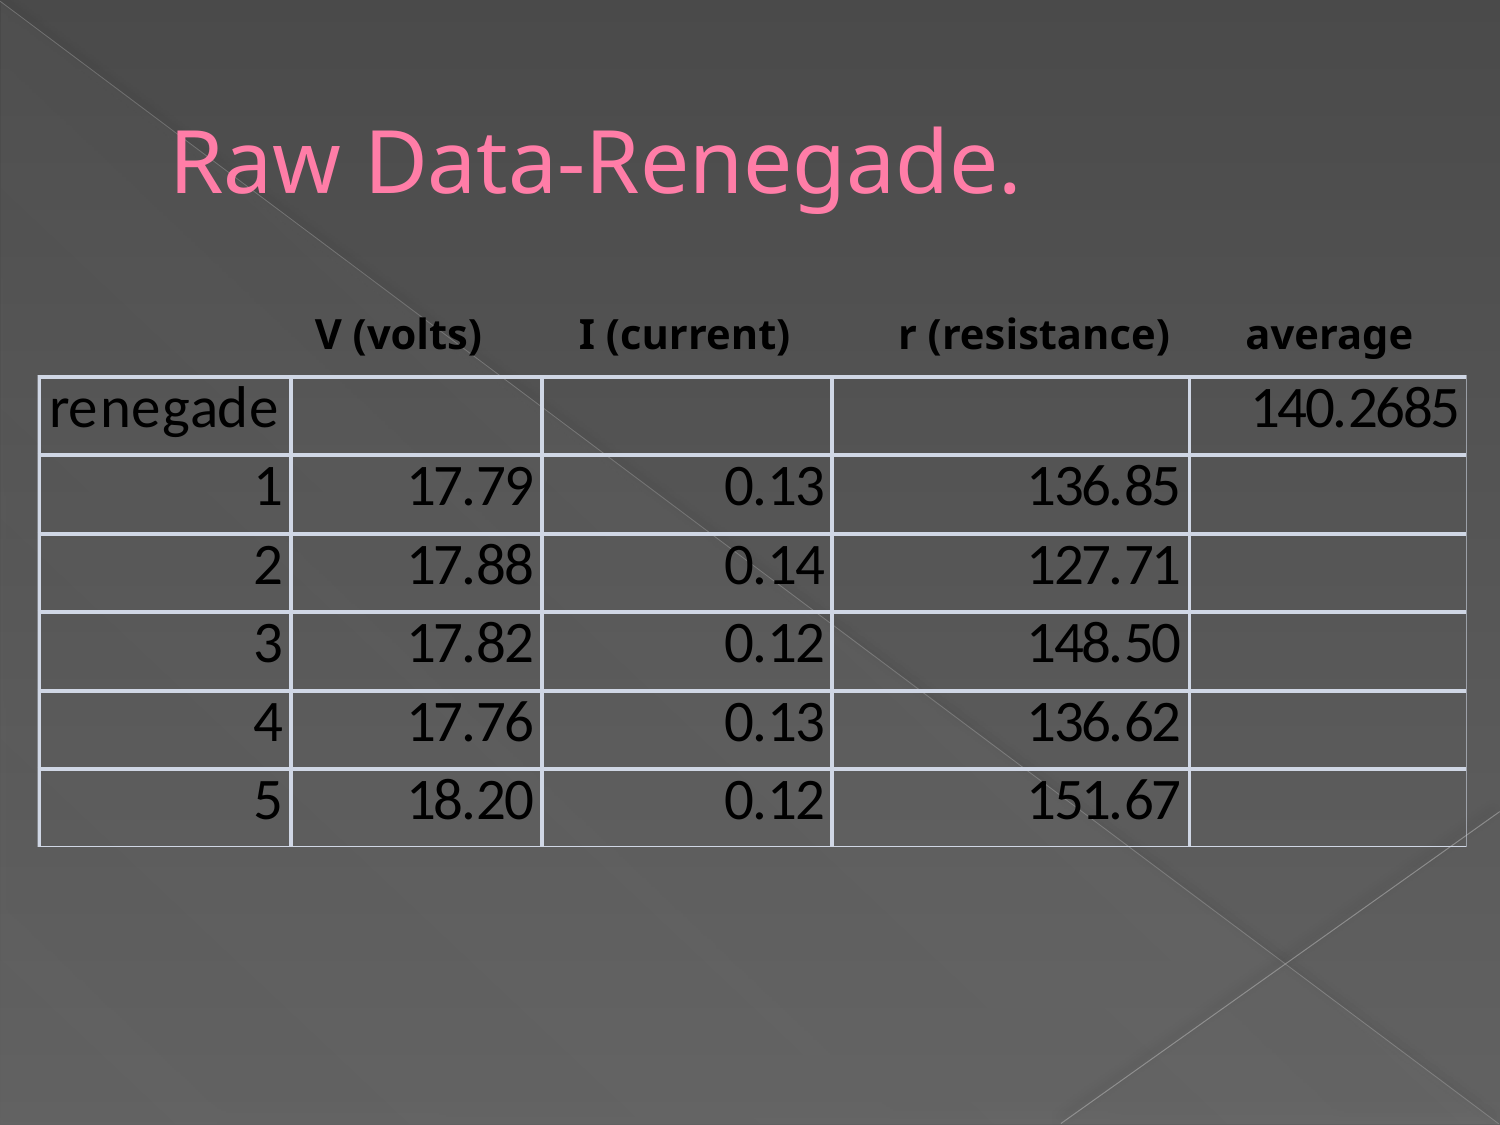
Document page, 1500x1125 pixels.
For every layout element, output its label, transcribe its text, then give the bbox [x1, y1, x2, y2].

title Raw Data-Renegade. [75, 43, 1425, 274]
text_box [37, 374, 1471, 851]
text_box V (volts) I (current) r (resistance) average [299, 299, 1500, 365]
